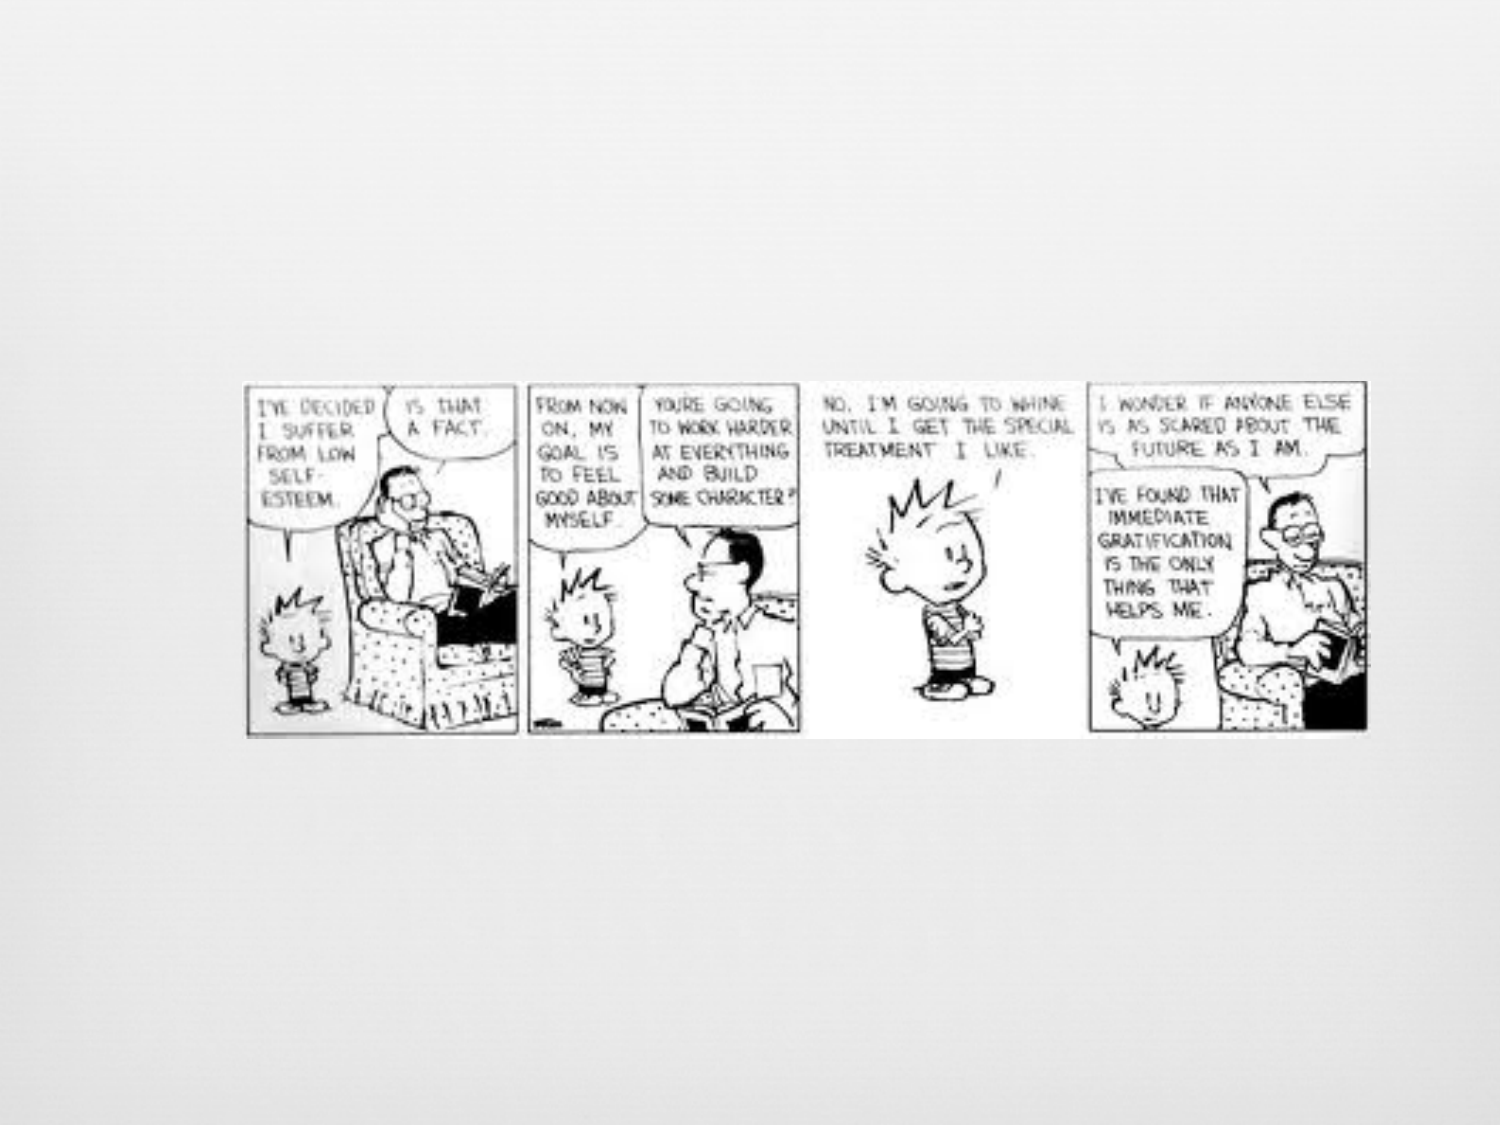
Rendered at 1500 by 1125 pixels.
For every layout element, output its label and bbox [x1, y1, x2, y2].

picture [241, 380, 1372, 740]
